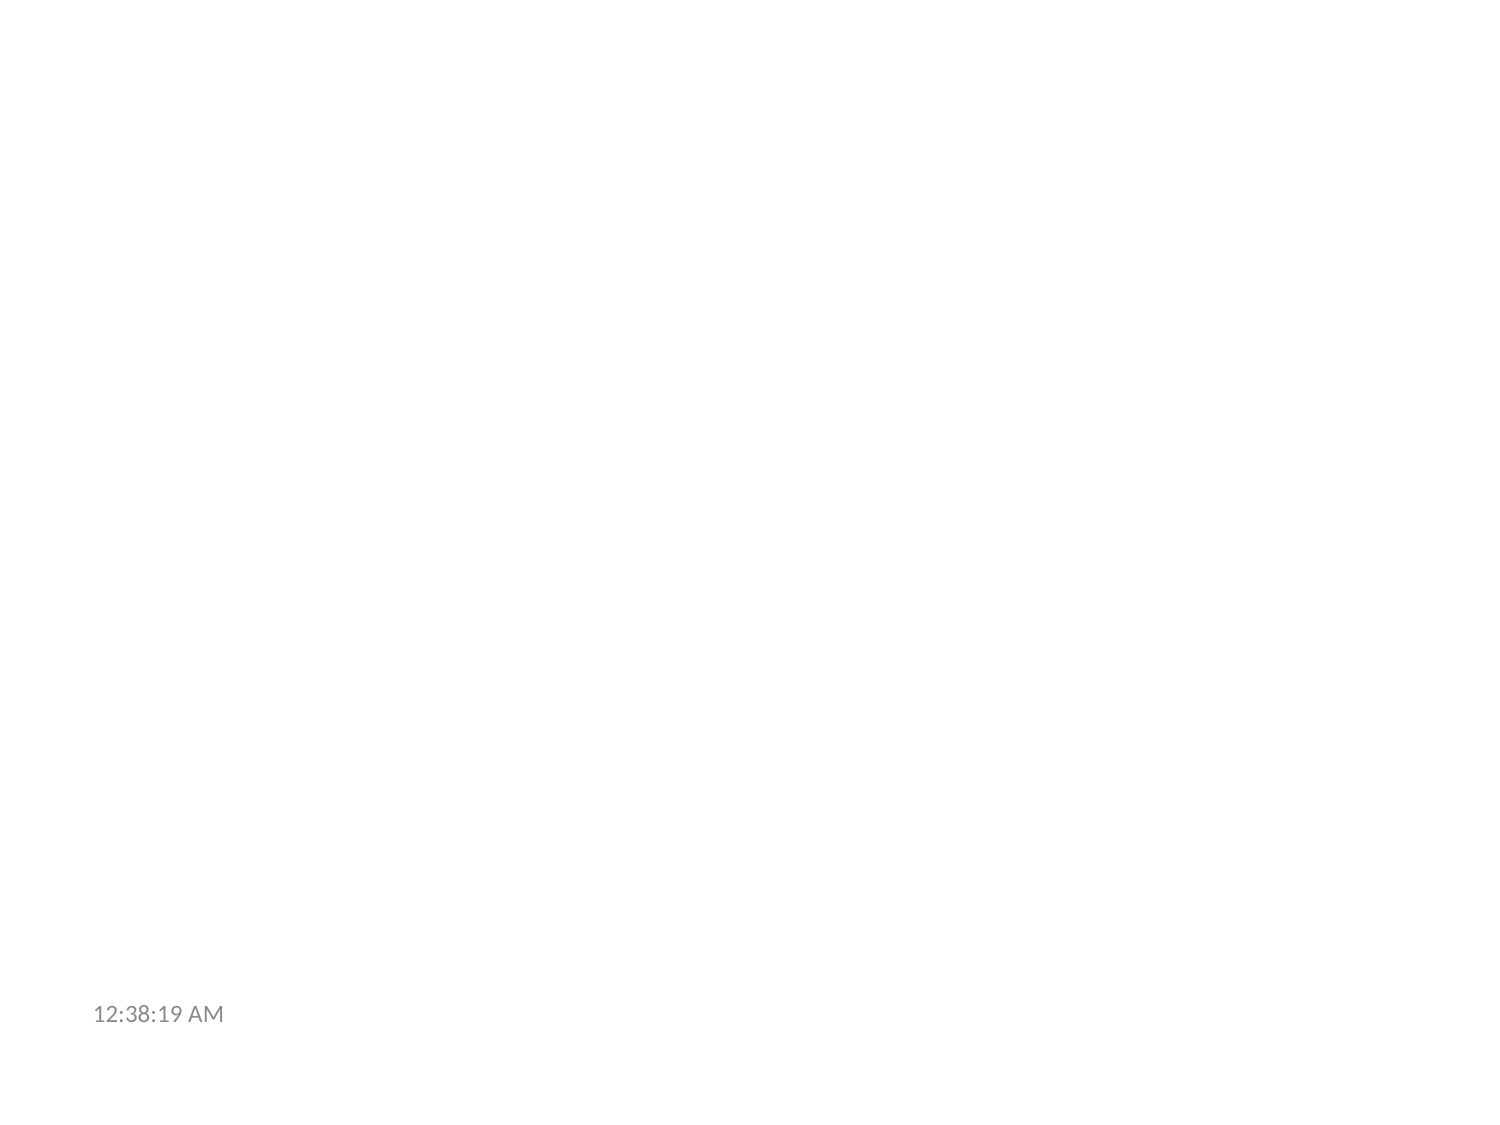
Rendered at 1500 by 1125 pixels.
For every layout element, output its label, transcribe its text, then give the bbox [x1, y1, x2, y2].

text_box 3:35:09 PM [77, 982, 428, 1043]
